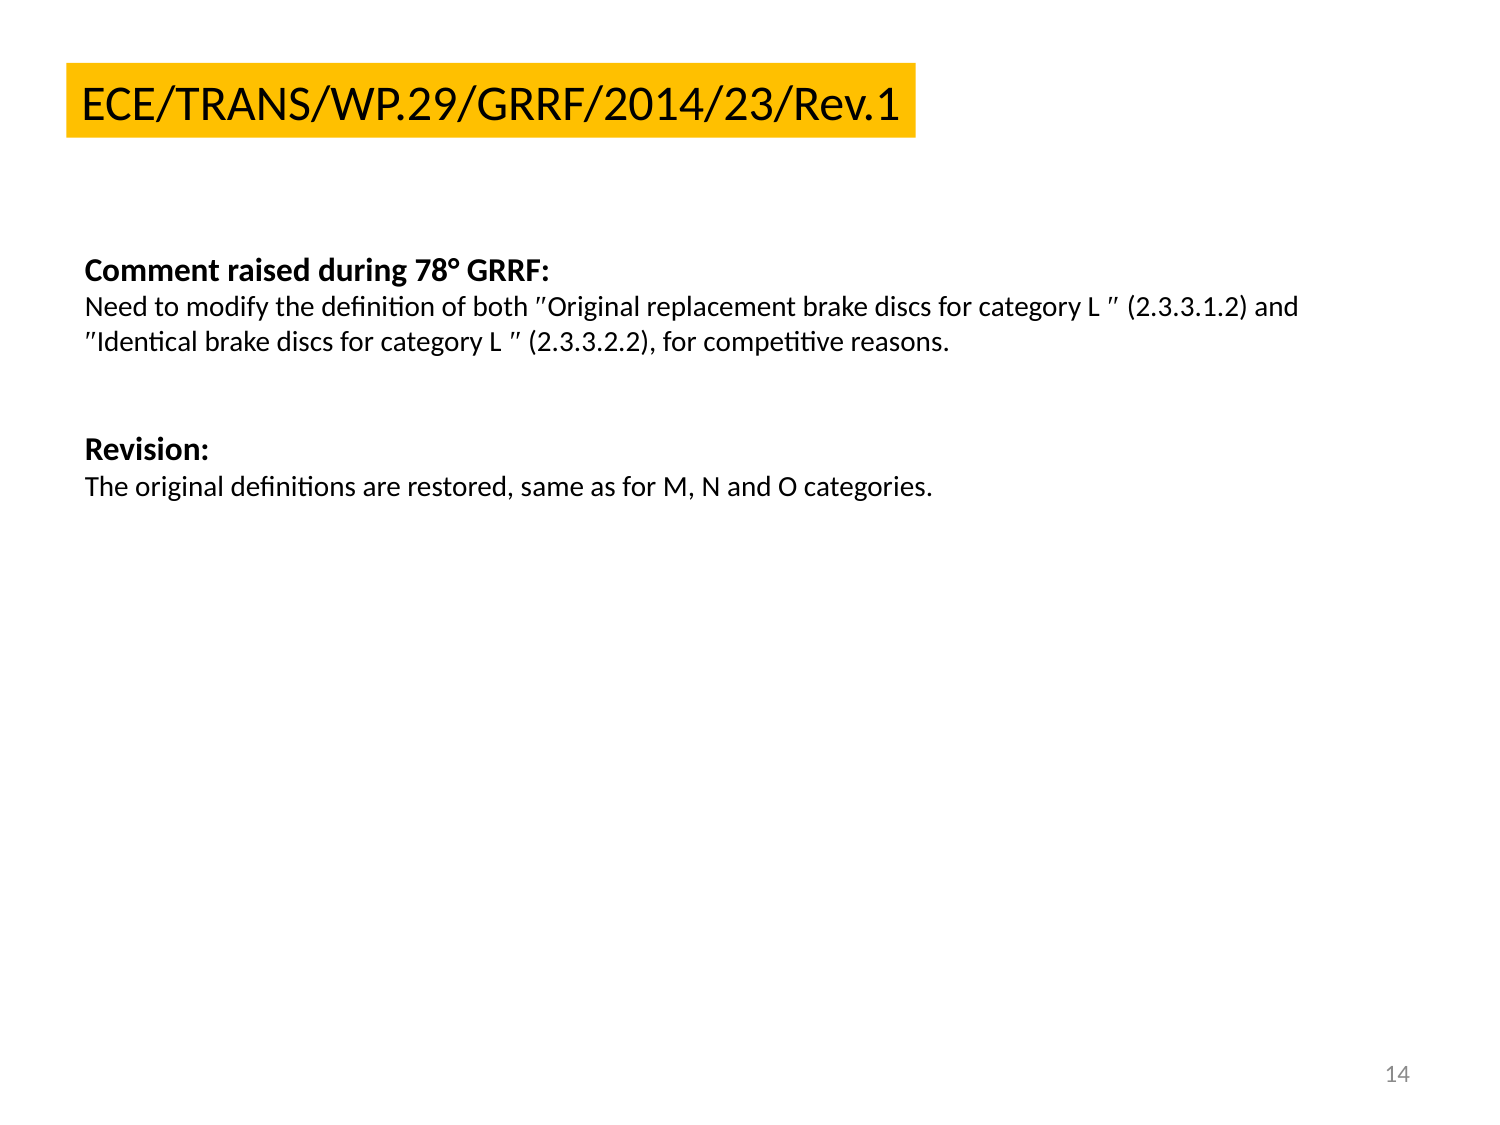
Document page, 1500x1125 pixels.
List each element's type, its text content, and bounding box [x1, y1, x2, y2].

slide_number 14 [1074, 1042, 1425, 1103]
text_box ECE/TRANS/WP.29/GRRF/2014/23/Rev.1 [66, 62, 916, 138]
text_box Comment raised during 78° GRRF: Need to modify the definition of both ″Original replacement brake discs for category L ″ (2.3.3.1.2) and ″Identical brake discs for category L ″ (2.3.3.2.2), for competitive reasons. Revision: The original definitions are restored, same as for M, N and O categories. [69, 240, 1321, 510]
